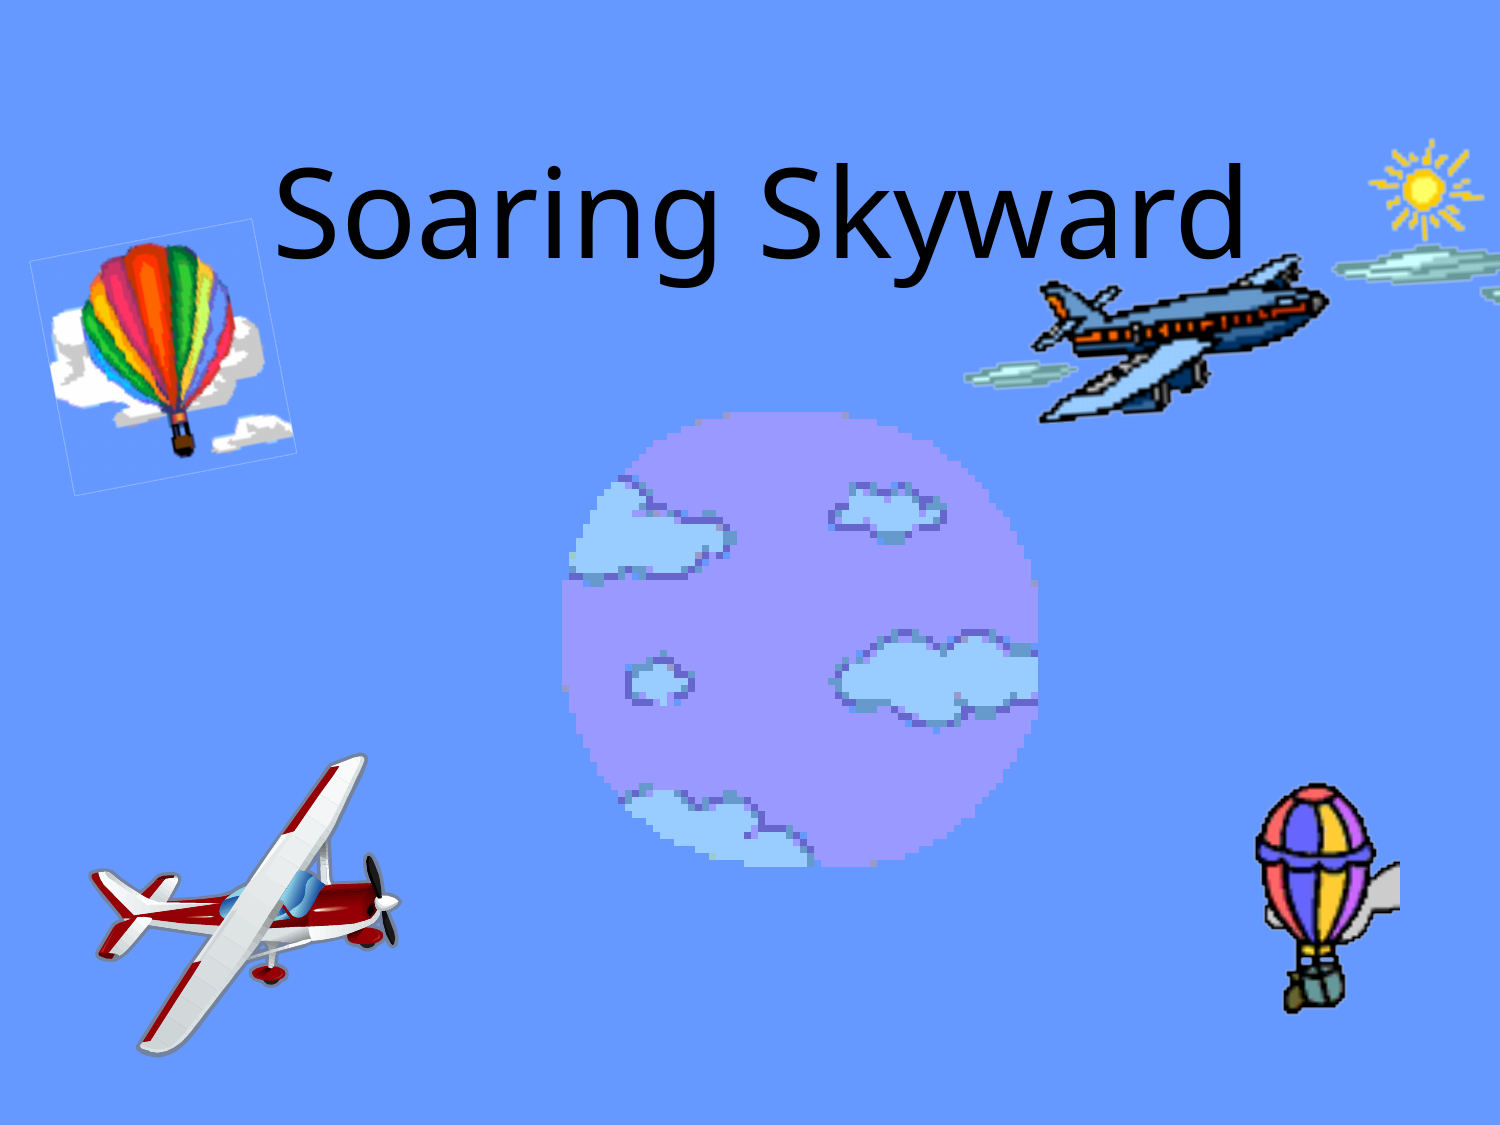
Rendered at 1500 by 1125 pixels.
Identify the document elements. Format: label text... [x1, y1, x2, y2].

picture [562, 124, 1500, 867]
picture [87, 799, 416, 1017]
picture [31, 237, 296, 495]
title Soaring Skyward [124, 87, 1401, 329]
picture [1212, 774, 1401, 1026]
